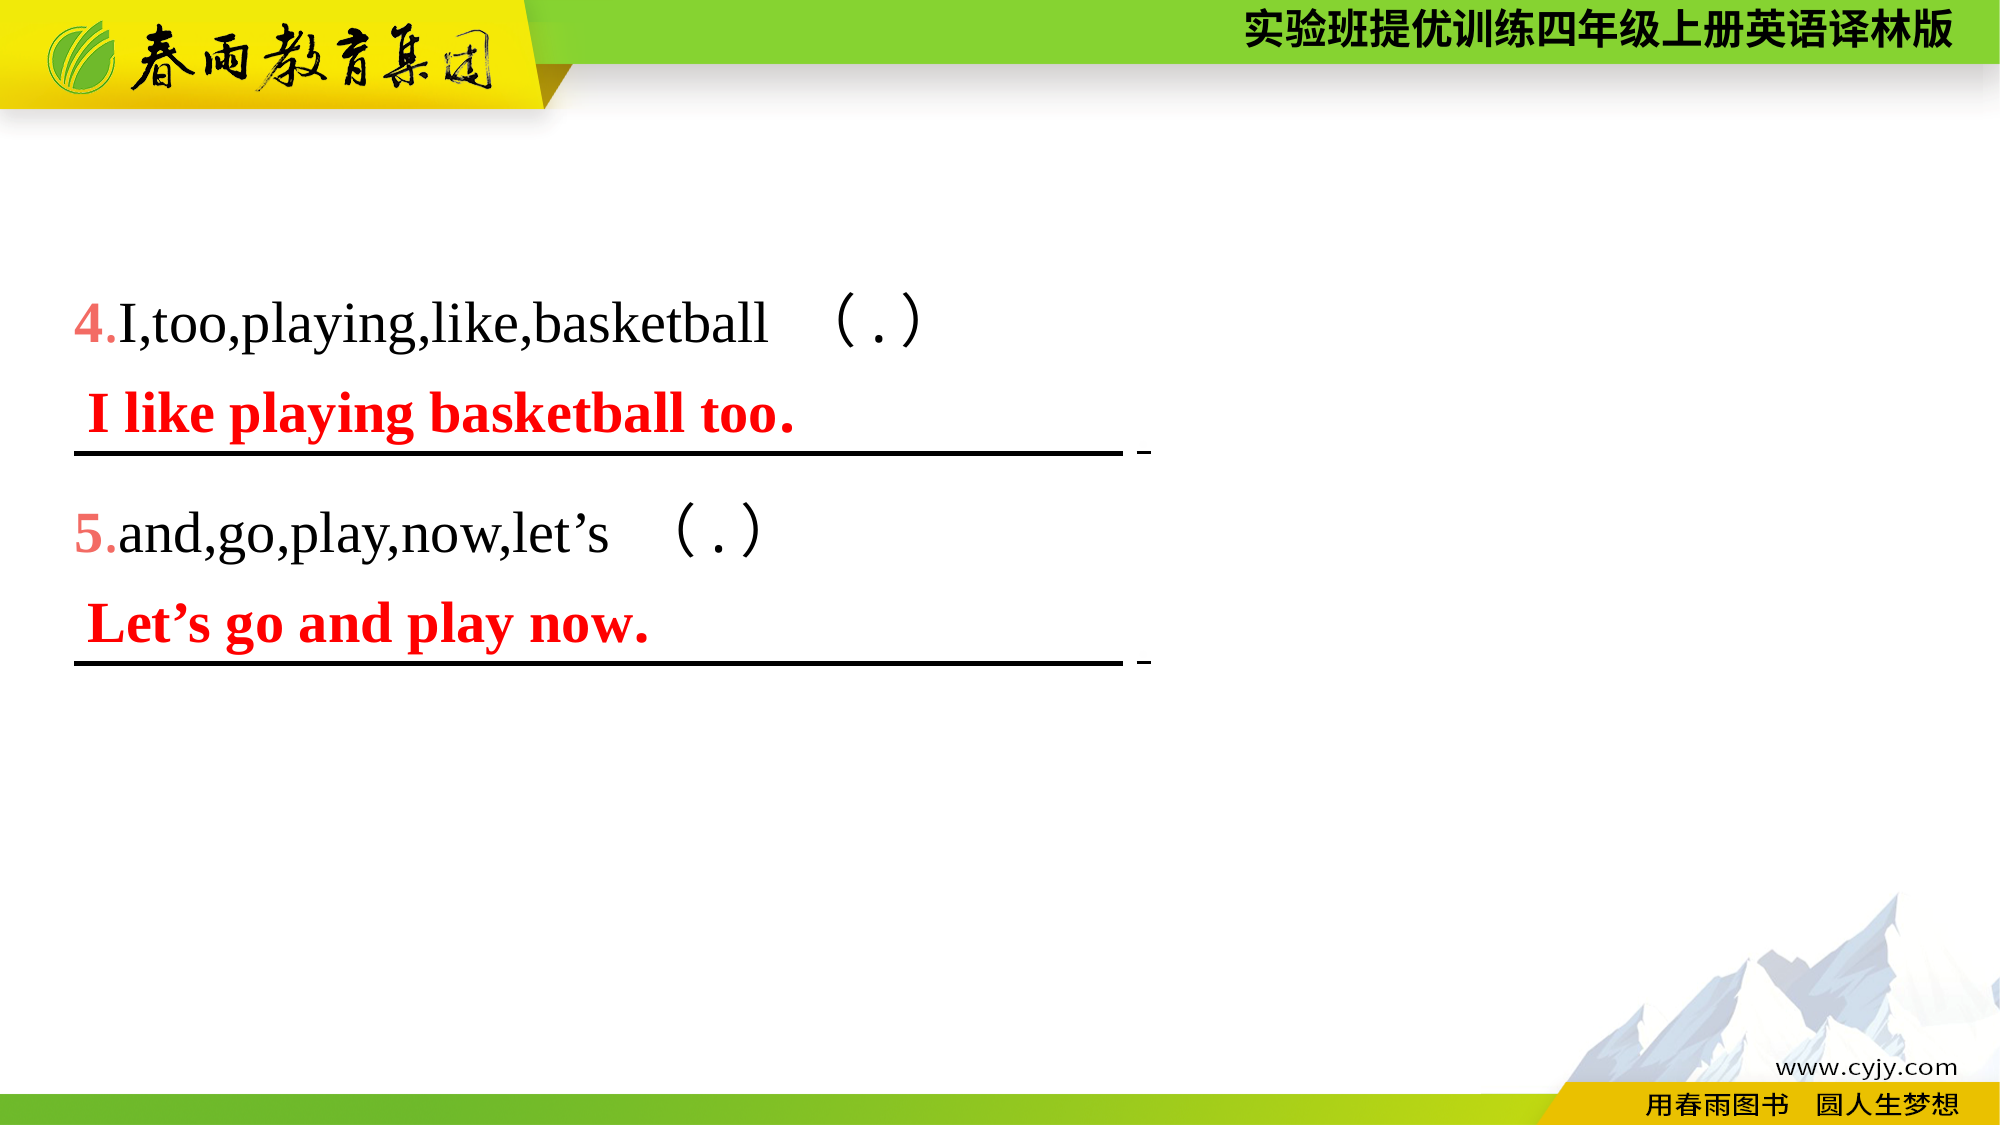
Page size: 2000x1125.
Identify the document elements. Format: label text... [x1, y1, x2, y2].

list 4.I,too,playing,like,basketball （.） . 5.and,go,play,now,let’s （.） . [59, 241, 1944, 681]
text_box Let’s go and play now. [72, 541, 717, 662]
text_box I like playing basketball too. [72, 331, 870, 452]
picture [0, 0, 2000, 1125]
